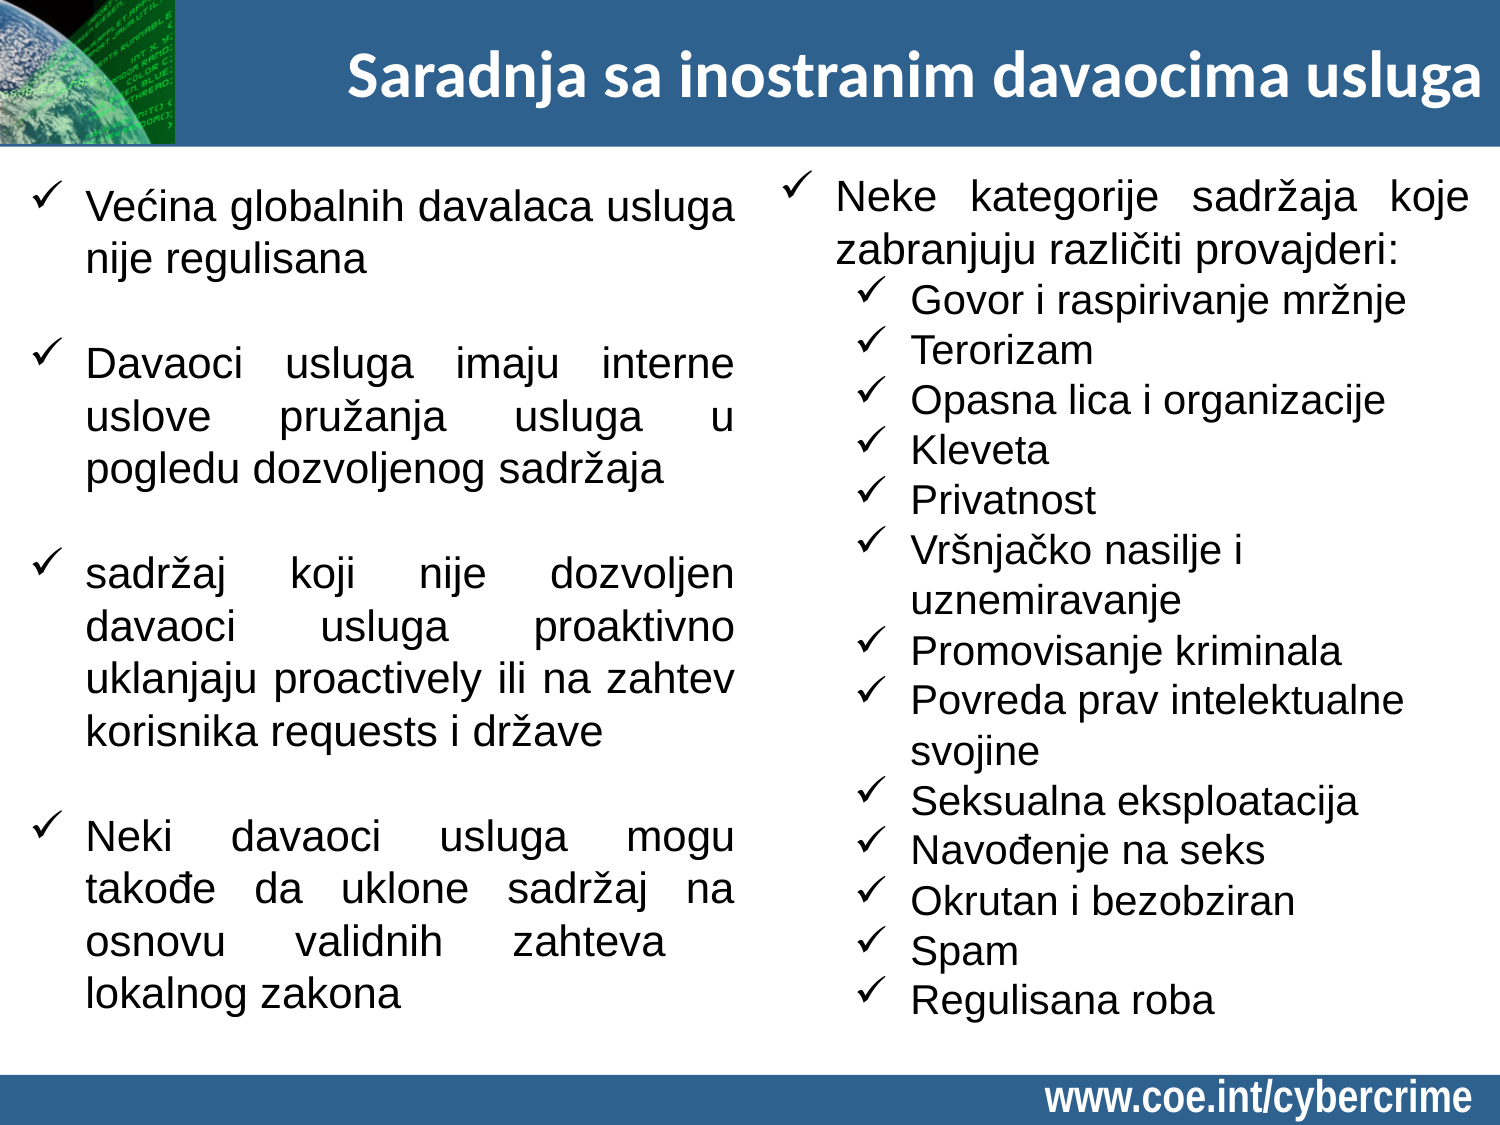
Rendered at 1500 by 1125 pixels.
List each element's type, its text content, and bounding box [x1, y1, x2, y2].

text_box [0, 1073, 1030, 1125]
text_box Saradnja sa inostranim davaocima usluga [177, 0, 1500, 149]
text_box Neke kategorije sadržaja koje zabranjuju različiti provajderi: Govor i raspirivanje mržnje Terorizam Opasna lica i organizacije Kleveta Privatnost Vršnjačko nasilje i uznemiravanje Promovisanje kriminala Povreda prav intelektualne svojine Seksualna eksploatacija Navođenje na seks Okrutan i bezobziran Spam Regulisana roba [764, 160, 1486, 1031]
text_box Većina globalnih davalaca usluga nije regulisana Davaoci usluga imaju interne uslove pružanja usluga u pogledu dozvoljenog sadržaja sadržaj koji nije dozvoljen davaoci usluga proaktivno uklanjaju proactively ili na zahtev korisnika requests i države Neki davaoci usluga mogu takođe da uklone sadržaj na osnovu validnih zahteva lokalnog zakona [14, 170, 750, 1025]
text_box www.coe.int/cybercrime [1030, 1059, 1500, 1125]
picture [0, 0, 175, 144]
